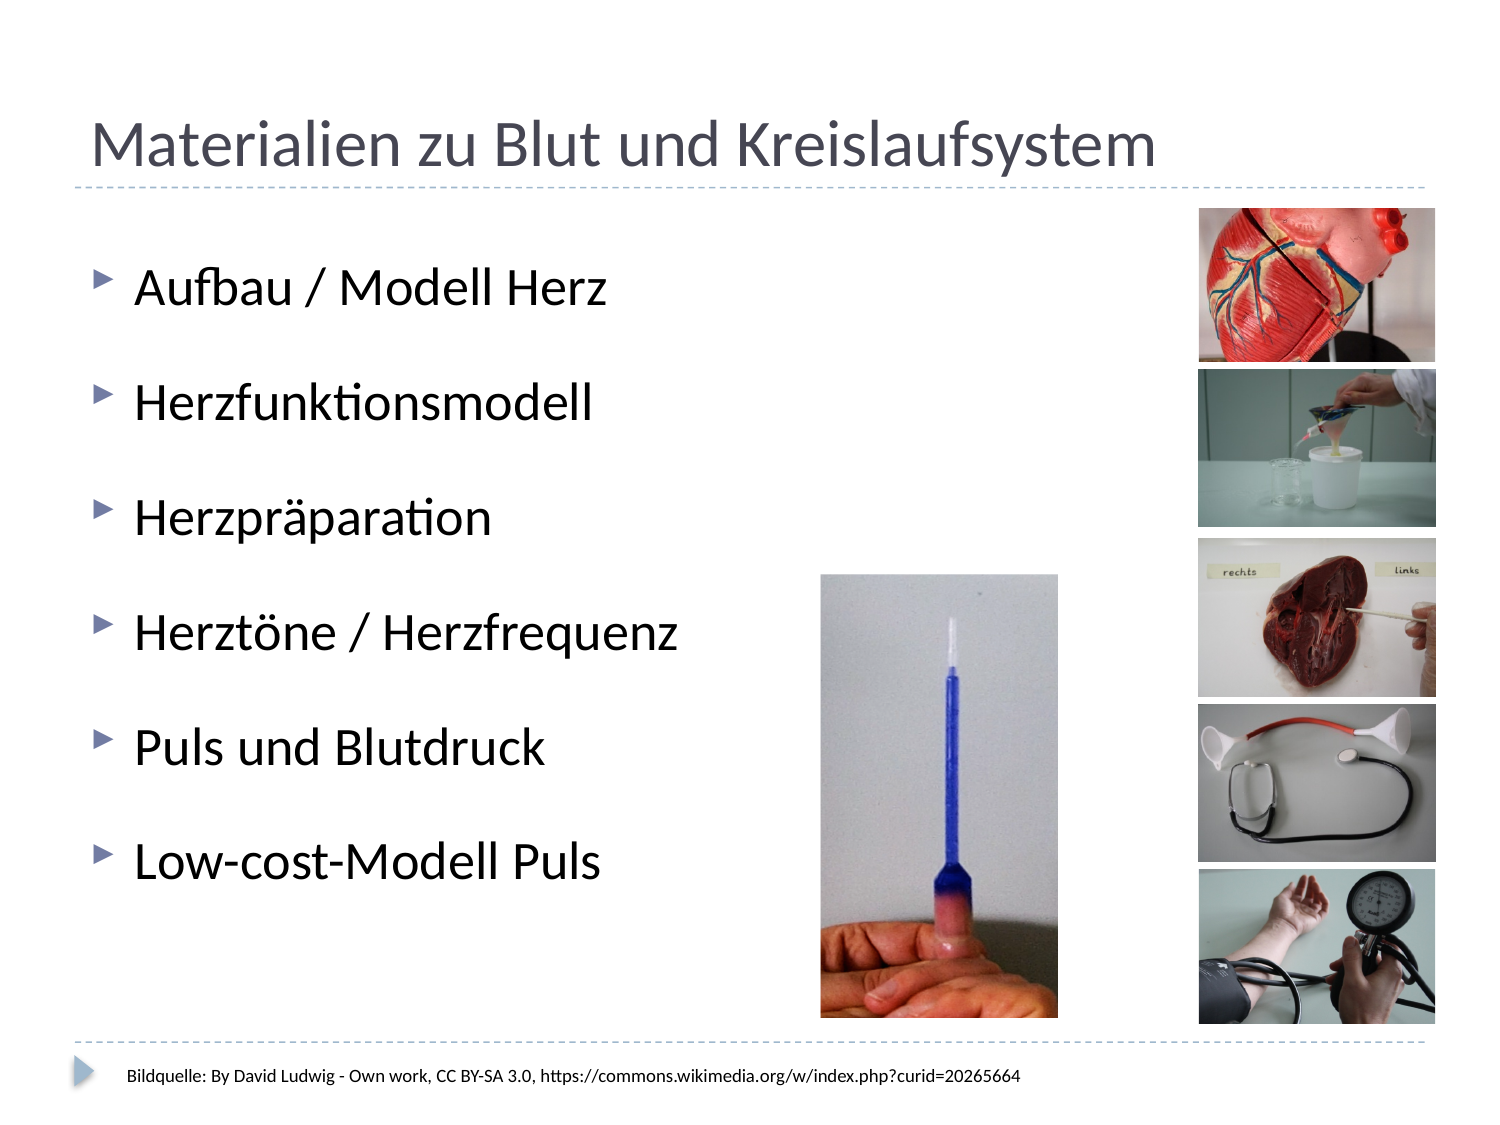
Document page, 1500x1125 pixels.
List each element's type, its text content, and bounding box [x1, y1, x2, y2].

picture [1198, 207, 1436, 362]
picture [1198, 703, 1436, 862]
picture [717, 575, 1161, 1018]
picture [1198, 869, 1436, 1024]
picture [1198, 538, 1436, 697]
list Aufbau / Modell Herz Herzfunktionsmodell Herzpräparation Herztöne / Herzfrequenz Puls und Blutdruck Low-cost-Modell Puls [74, 243, 1197, 999]
picture [1198, 369, 1436, 528]
text_box Bildquelle: By David Ludwig - Own work, CC BY-SA 3.0, https://commons.wikimedia.org/w/index.php?curid=20265664 [112, 1056, 1196, 1094]
title Materialien zu Blut und Kreislaufsystem [74, 24, 1426, 188]
